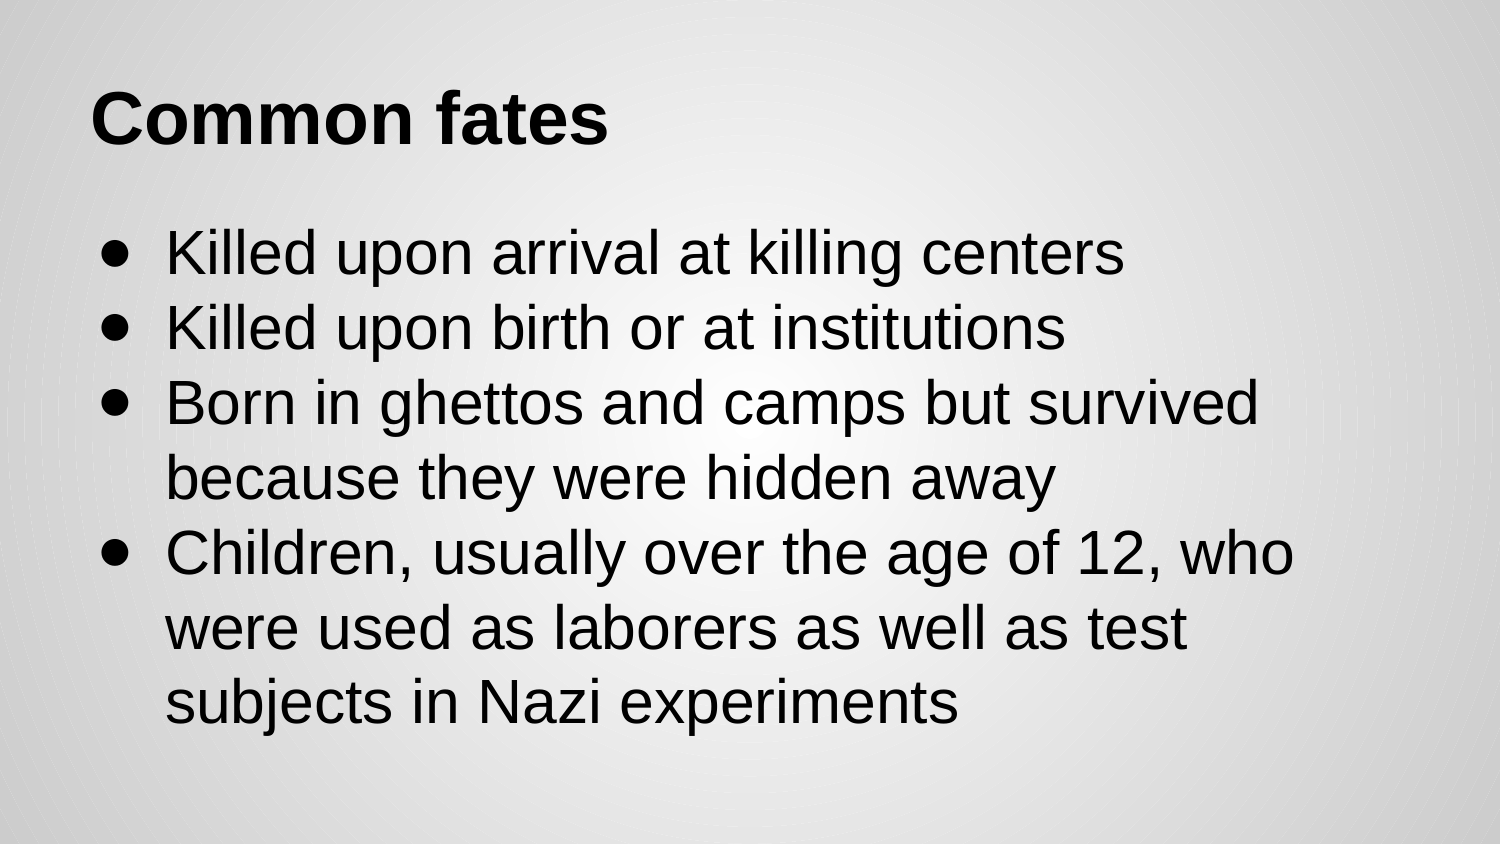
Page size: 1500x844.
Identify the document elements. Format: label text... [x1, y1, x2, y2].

list Killed upon arrival at killing centers Killed upon birth or at institutions Born in ghettos and camps but survived because they were hidden away Children, usually over the age of 12, who were used as laborers as well as test subjects in Nazi experiments [75, 196, 1425, 808]
title Common fates [75, 33, 1425, 175]
